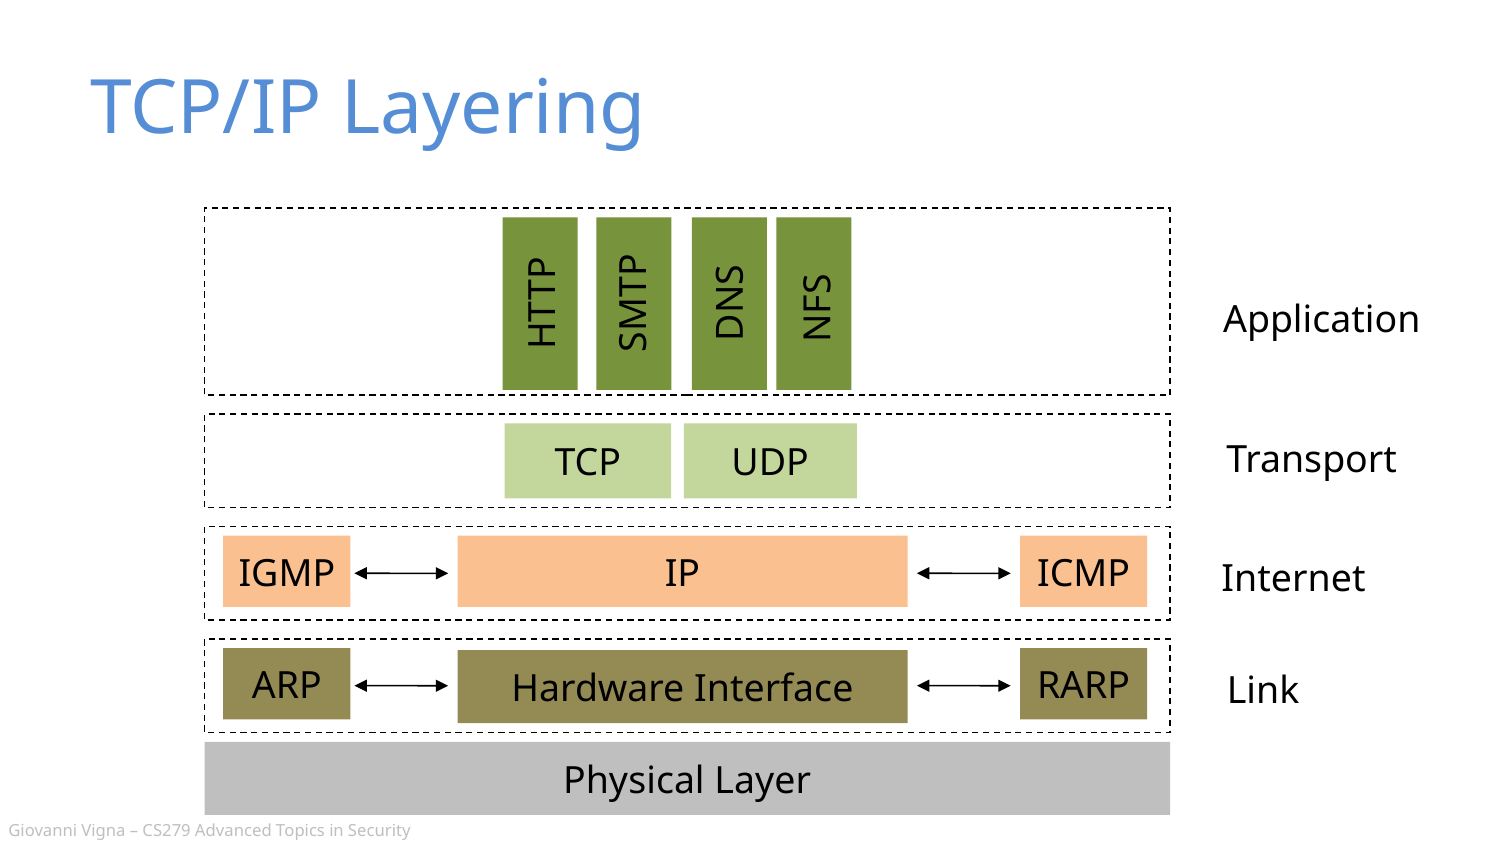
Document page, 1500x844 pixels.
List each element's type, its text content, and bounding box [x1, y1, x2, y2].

text_box [204, 526, 1171, 621]
title TCP/IP Layering [75, 33, 1425, 175]
text_box Physical Layer [204, 741, 1171, 815]
text_box [204, 207, 1171, 396]
text_box [204, 414, 1171, 508]
text_box Link [1212, 658, 1315, 719]
text_box Internet [1206, 546, 1381, 607]
text_box Transport [1211, 427, 1412, 488]
text_box Application [1208, 287, 1436, 347]
text_box [204, 638, 1171, 733]
